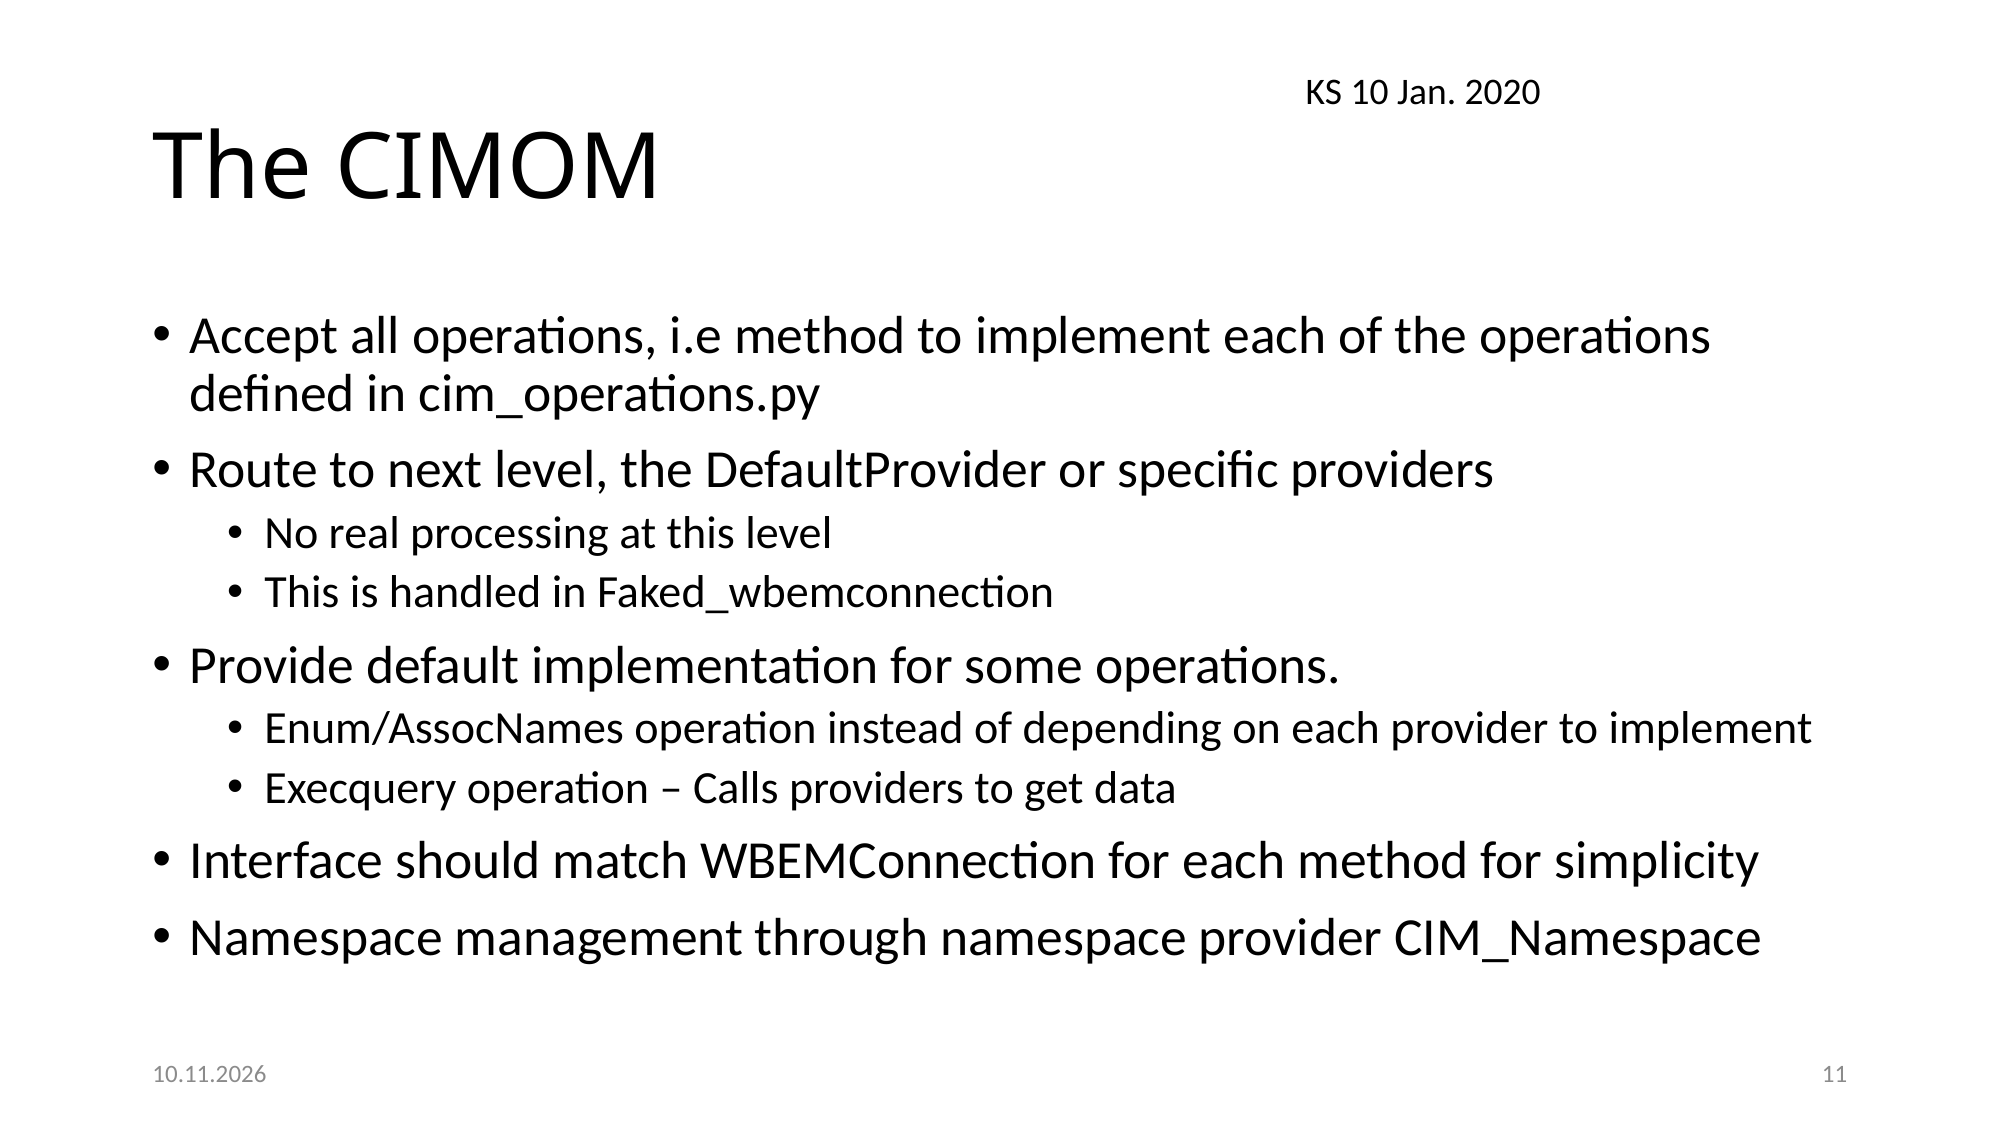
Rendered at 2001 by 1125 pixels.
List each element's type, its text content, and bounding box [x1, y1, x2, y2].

list Accept all operations, i.e method to implement each of the operations defined in cim_operations.py Route to next level, the DefaultProvider or specific providers No real processing at this level This is handled in Faked_wbemconnection Provide default implementation for some operations. Enum/AssocNames operation instead of depending on each provider to implement Execquery operation – Calls providers to get data Interface should match WBEMConnection for each method for simplicity Namespace management through namespace provider CIM_Namespace [137, 299, 1863, 1014]
slide_number 11 [1412, 1042, 1863, 1103]
text_box KS 10 Jan. 2020 [1290, 59, 1725, 120]
title The CIMOM [137, 59, 1863, 278]
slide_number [137, 1042, 588, 1103]
